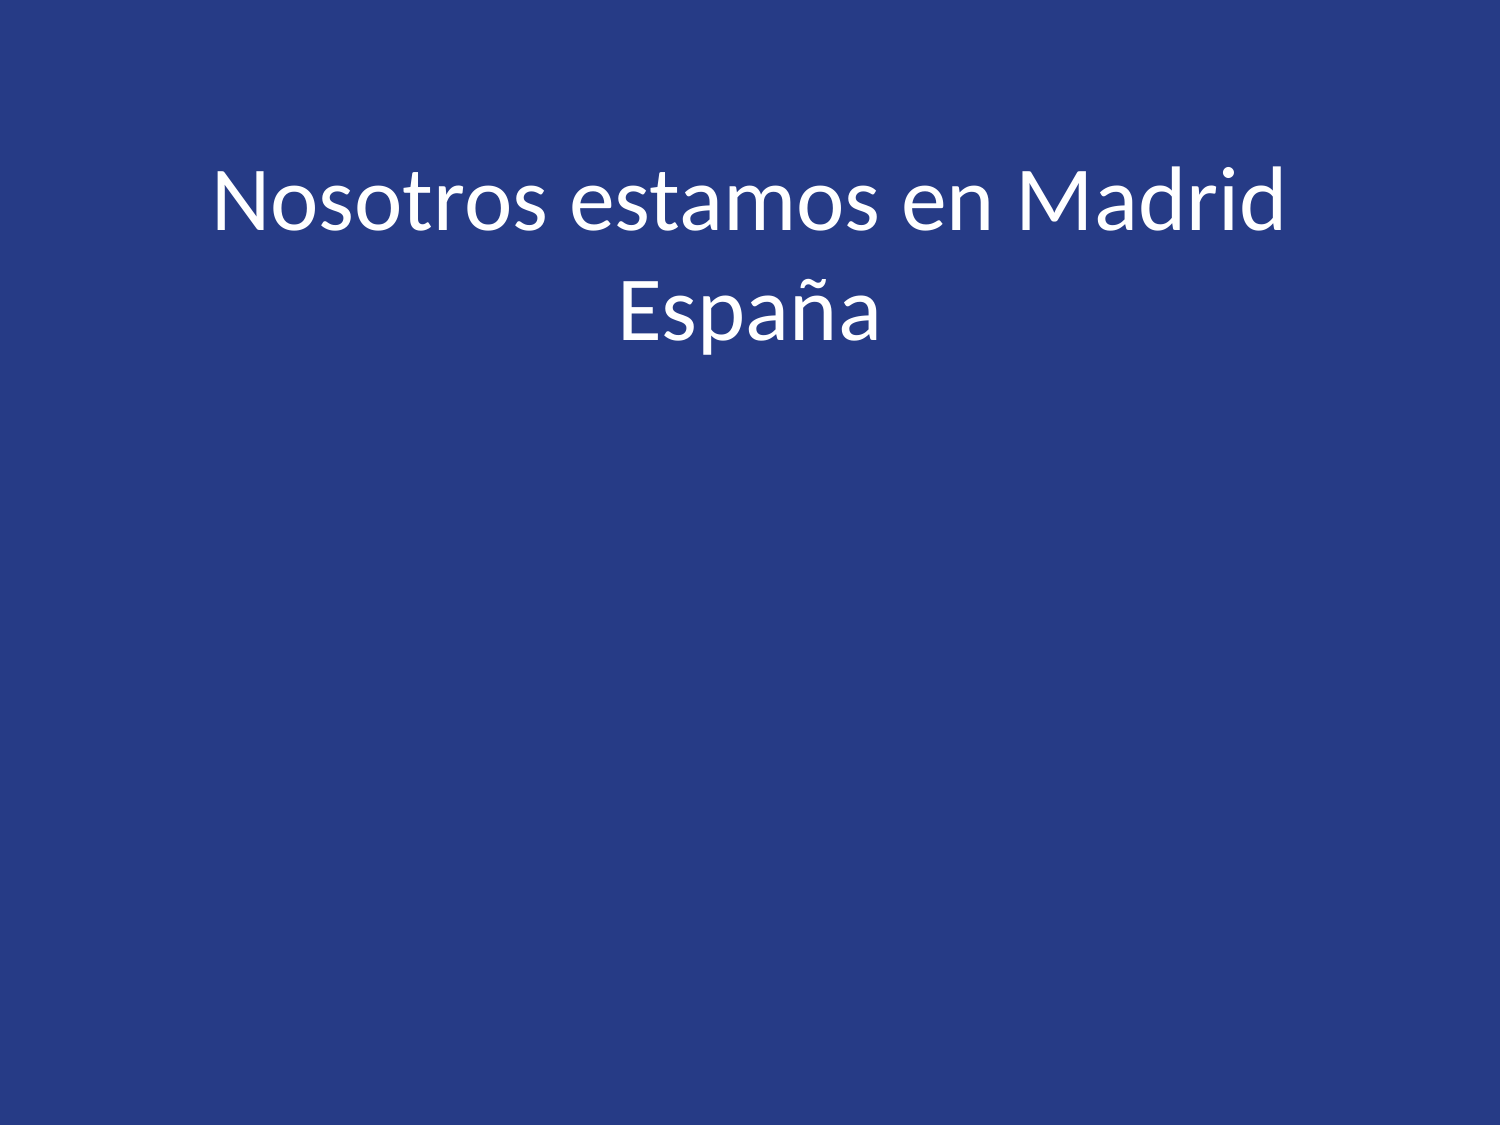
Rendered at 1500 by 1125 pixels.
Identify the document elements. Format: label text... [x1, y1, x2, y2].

title Nosotros estamos en Madrid España [75, 45, 1425, 453]
